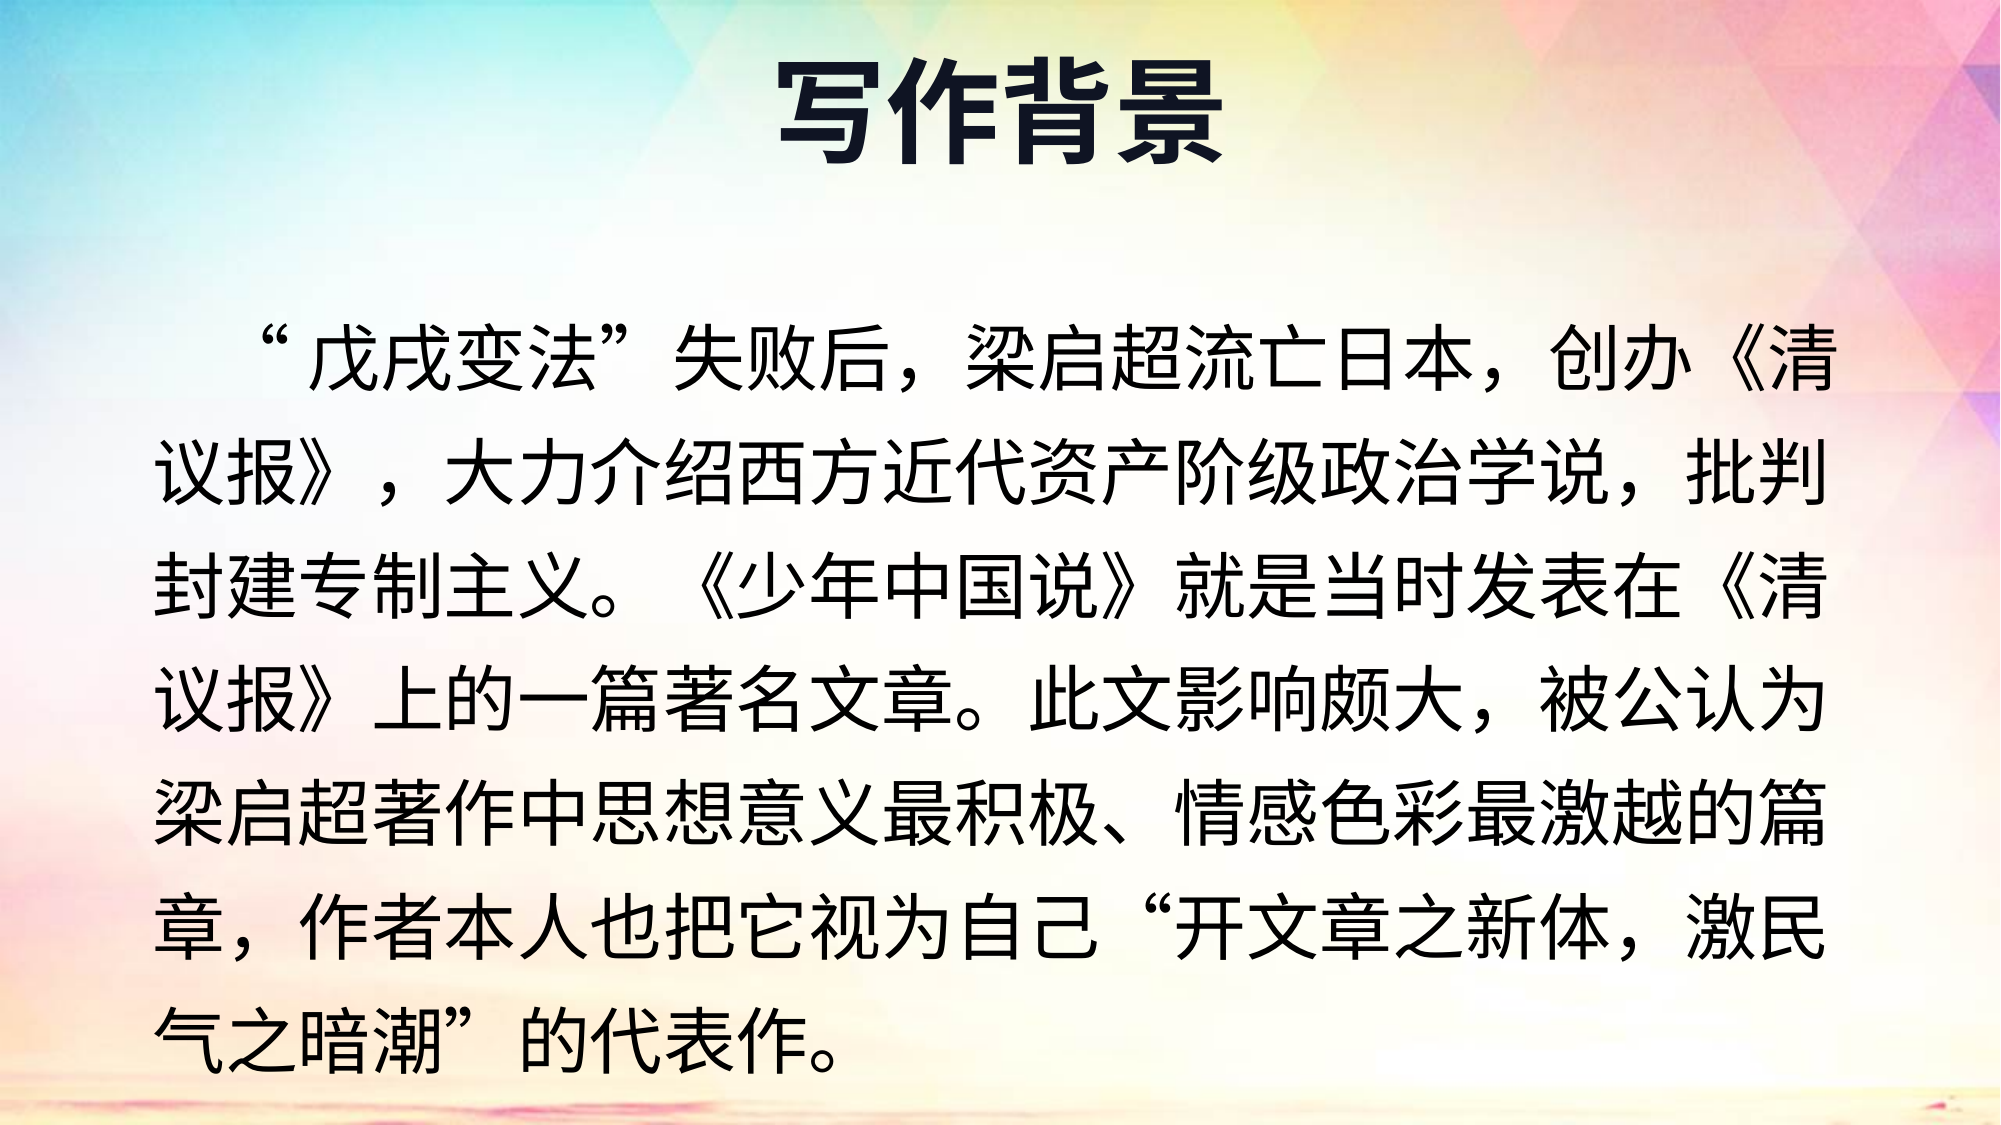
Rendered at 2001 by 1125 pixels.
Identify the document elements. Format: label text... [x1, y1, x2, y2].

text_box 写作背景 [137, 32, 1863, 250]
picture [0, 0, 2001, 1125]
text_box “戊戌变法”失败后，梁启超流亡日本，创办《清议报》，大力介绍西方近代资产阶级政治学说，批判封建专制主义。《少年中国说》就是当时发表在《清议报》上的一篇著名文章。此文影响颇大，被公认为梁启超著作中思想意义最积极、情感色彩最激越的篇章，作者本人也把它视为自己“开文章之新体，激民气之暗潮”的代表作。 [137, 279, 1863, 1014]
